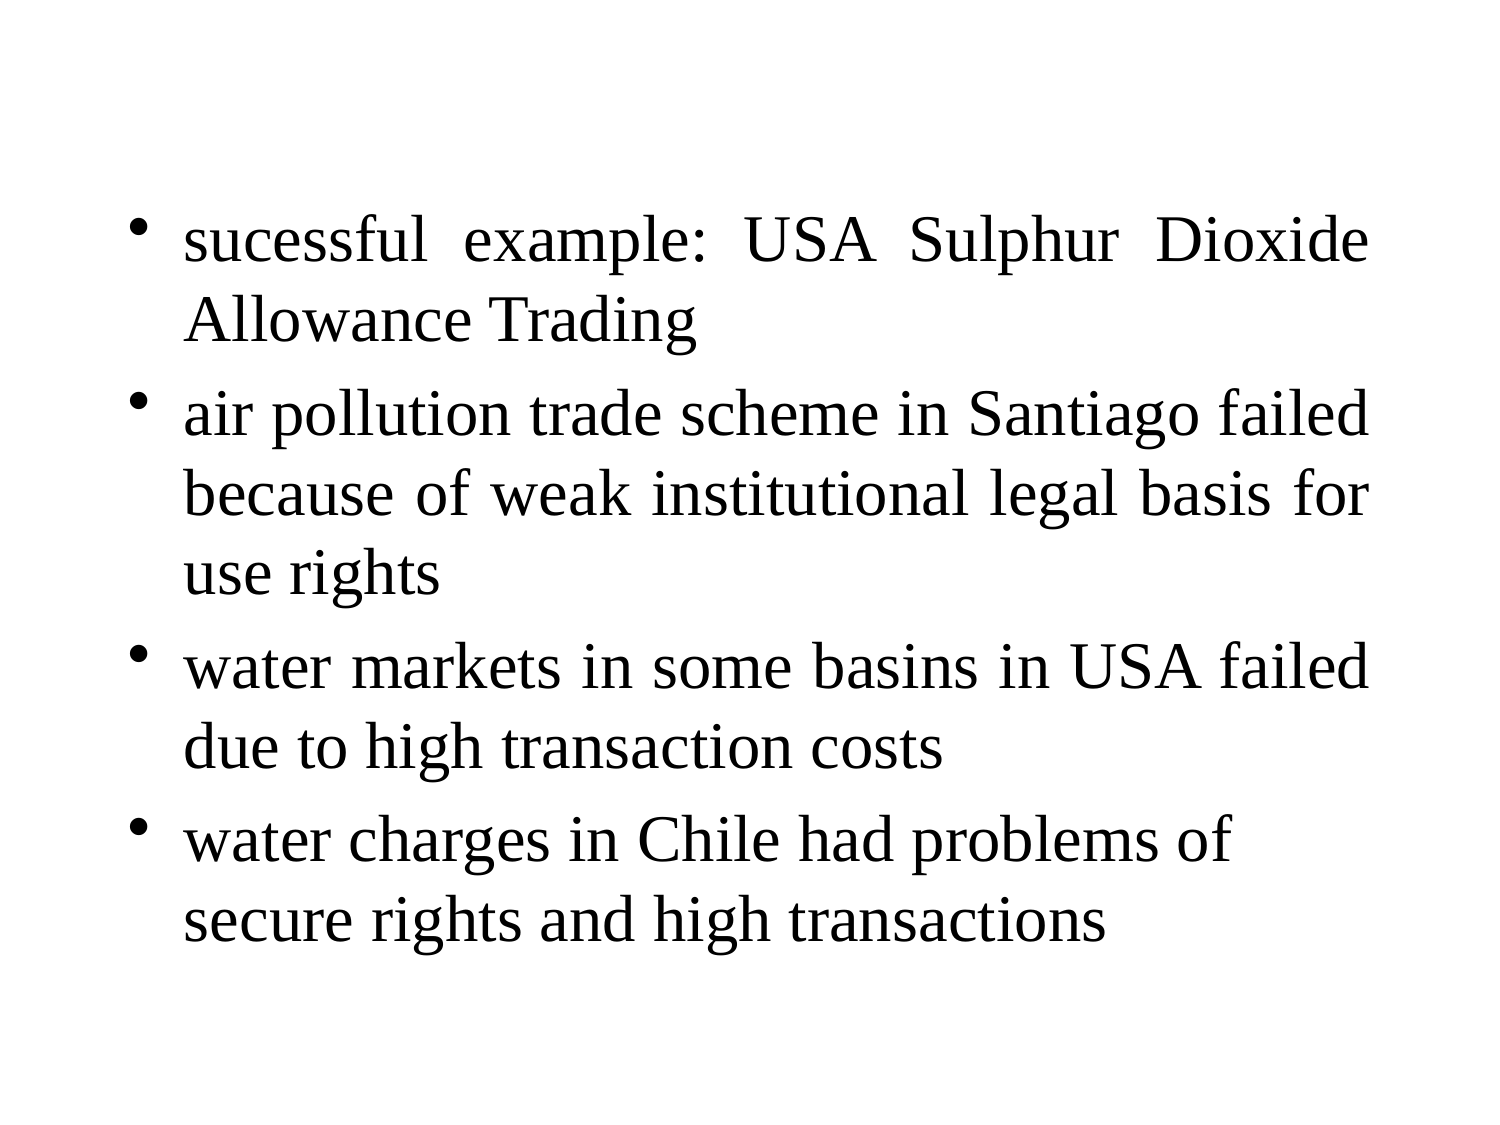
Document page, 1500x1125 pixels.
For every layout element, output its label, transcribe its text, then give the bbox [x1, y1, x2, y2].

list sucessful example: USA Sulphur Dioxide Allowance Trading air pollution trade scheme in Santiago failed because of weak institutional legal basis for use rights water markets in some basins in USA failed due to high transaction costs water charges in Chile had problems of secure rights and high transactions [112, 187, 1388, 1001]
